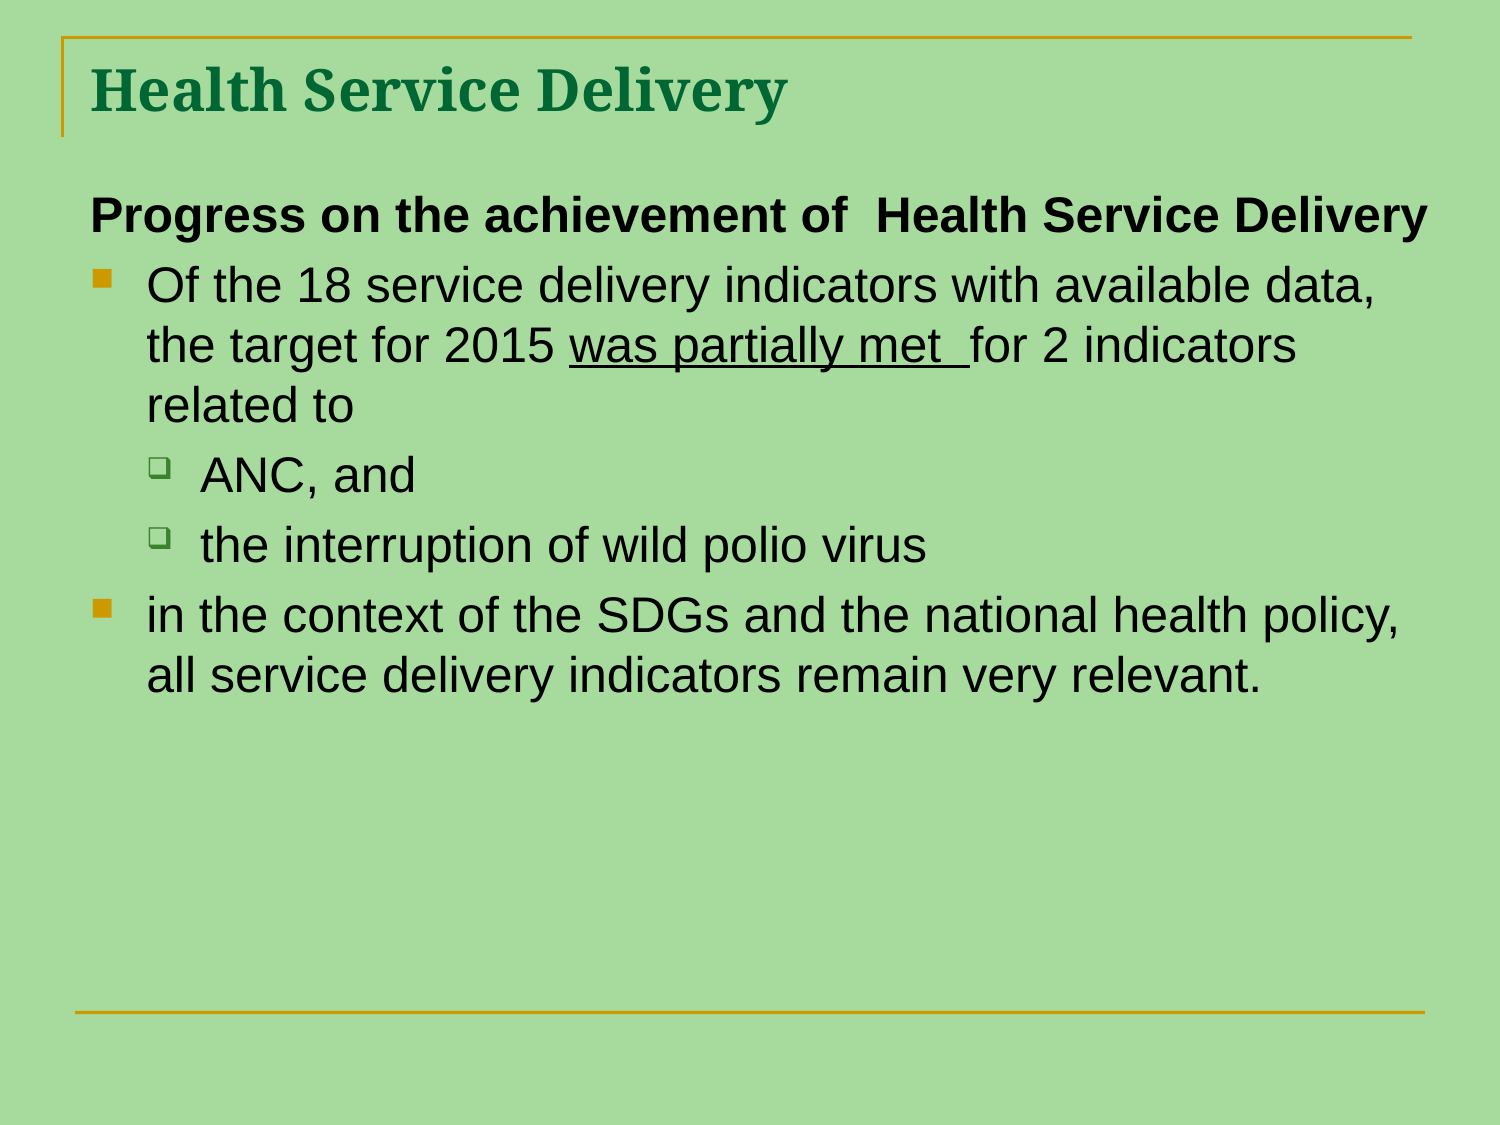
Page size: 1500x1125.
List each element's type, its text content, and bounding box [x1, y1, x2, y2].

list Progress on the achievement of Health Service Delivery Of the 18 service delivery indicators with available data, the target for 2015 was partially met for 2 indicators related to ANC, and the interruption of wild polio virus in the context of the SDGs and the national health policy, all service delivery indicators remain very relevant. [75, 174, 1475, 1125]
title Health Service Delivery [75, 45, 1425, 174]
